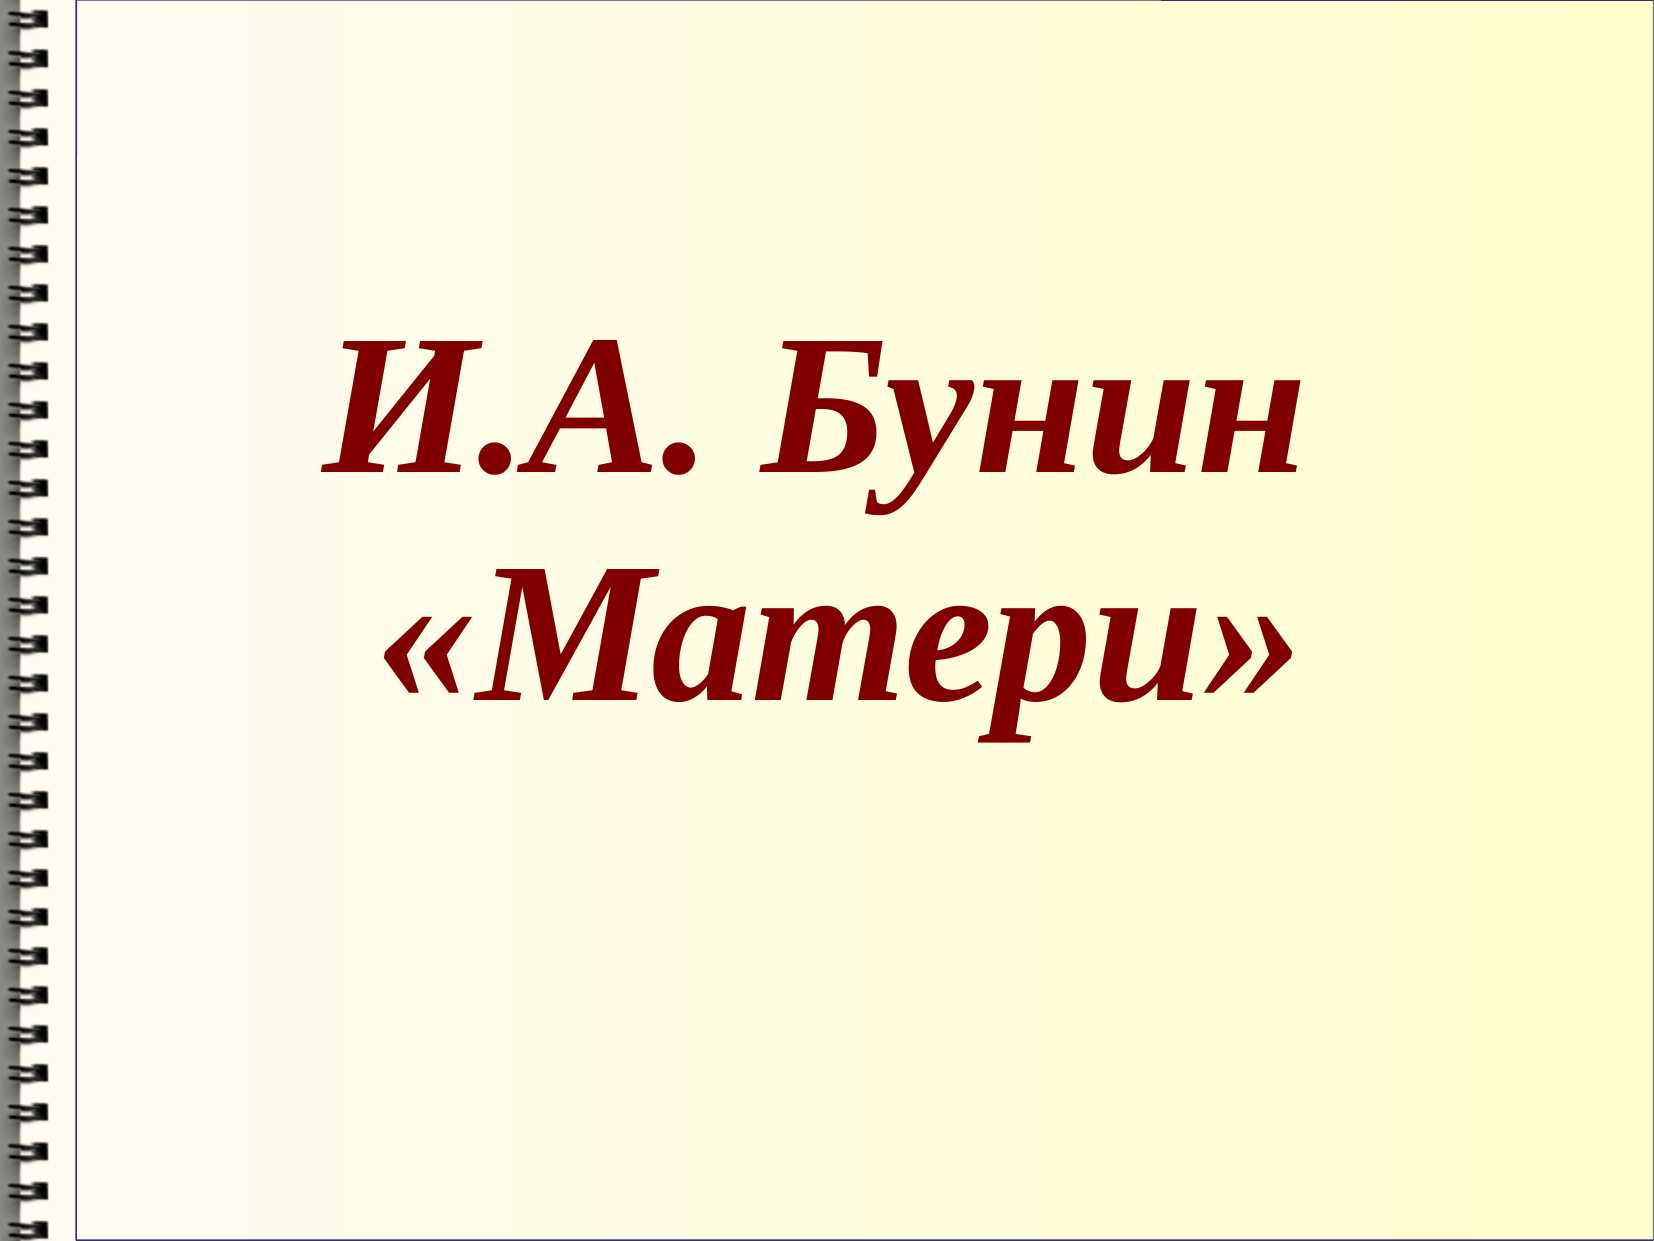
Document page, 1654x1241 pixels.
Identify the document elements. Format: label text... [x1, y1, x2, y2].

title И.А. Бунин «Матери» [121, 115, 1560, 916]
picture [0, 0, 75, 1241]
